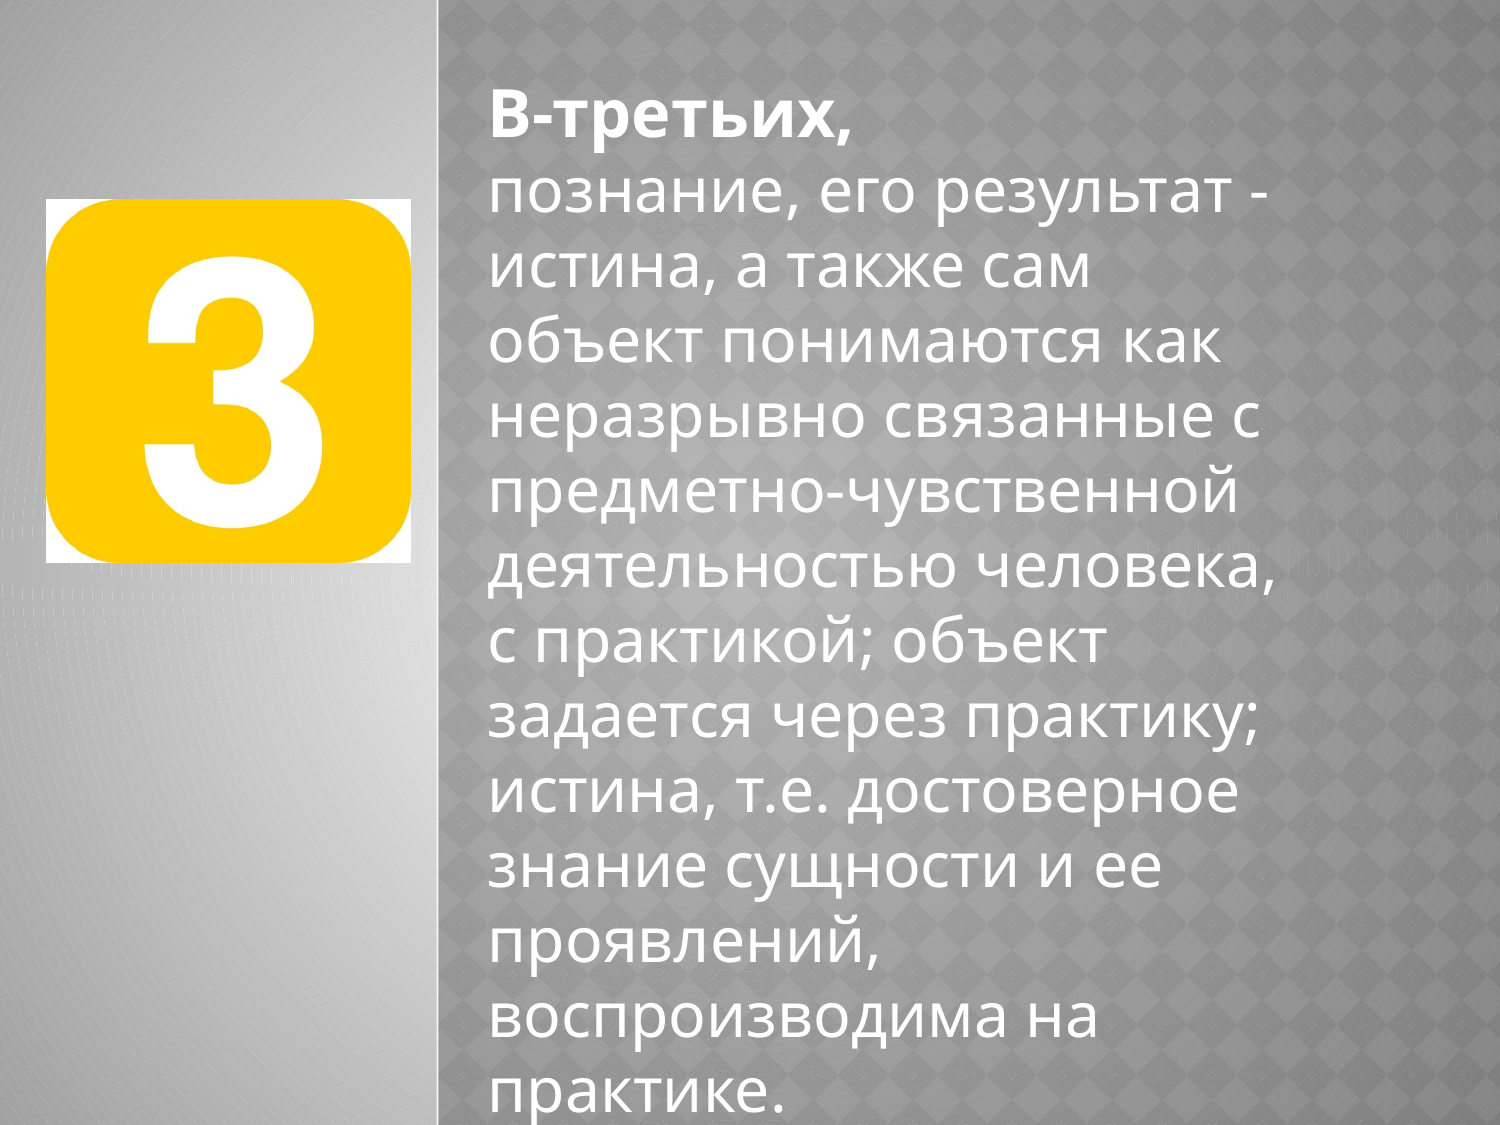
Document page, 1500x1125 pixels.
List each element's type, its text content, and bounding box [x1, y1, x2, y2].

subtitle В-третьих, познание, его результат - истина, а также сам объект понимаются как неразрывно связанные с предметно-чувственной деятельностью человека, с практикой; объект задается через практику; истина, т.е. достоверное знание сущности и ее проявлений, воспроизводима на практике. [480, 70, 1320, 251]
picture [46, 198, 411, 563]
